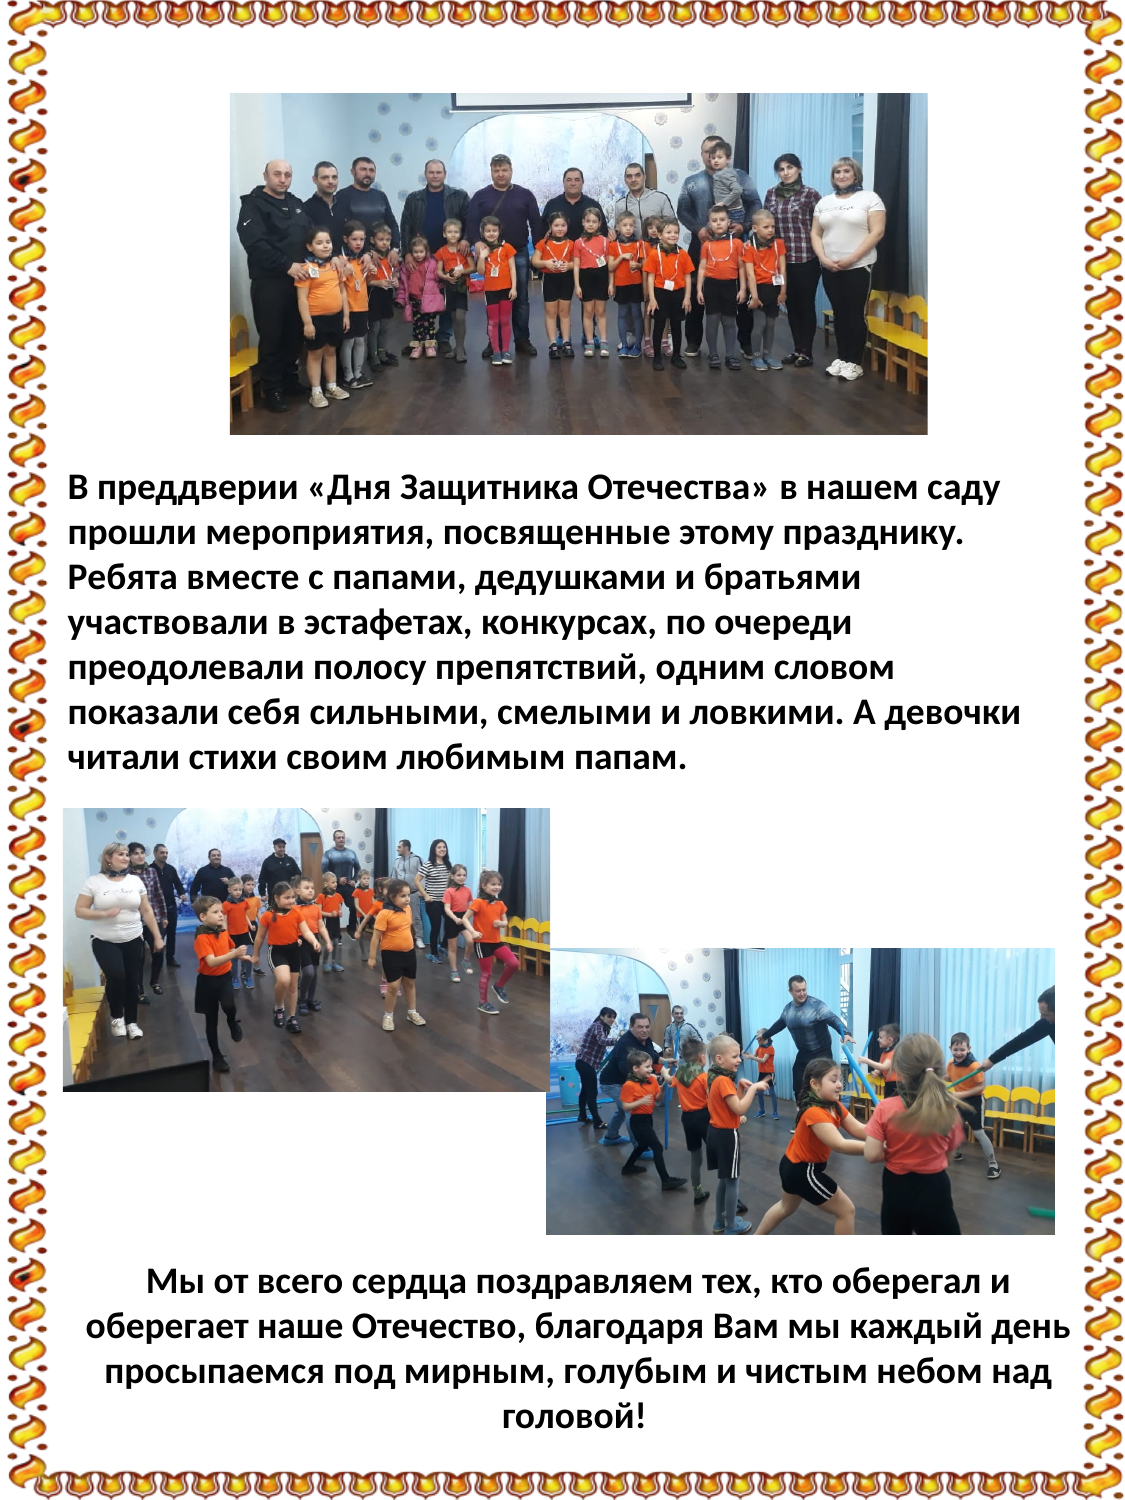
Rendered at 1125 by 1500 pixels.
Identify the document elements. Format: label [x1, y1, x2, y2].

text_box [5, 0, 1125, 1500]
